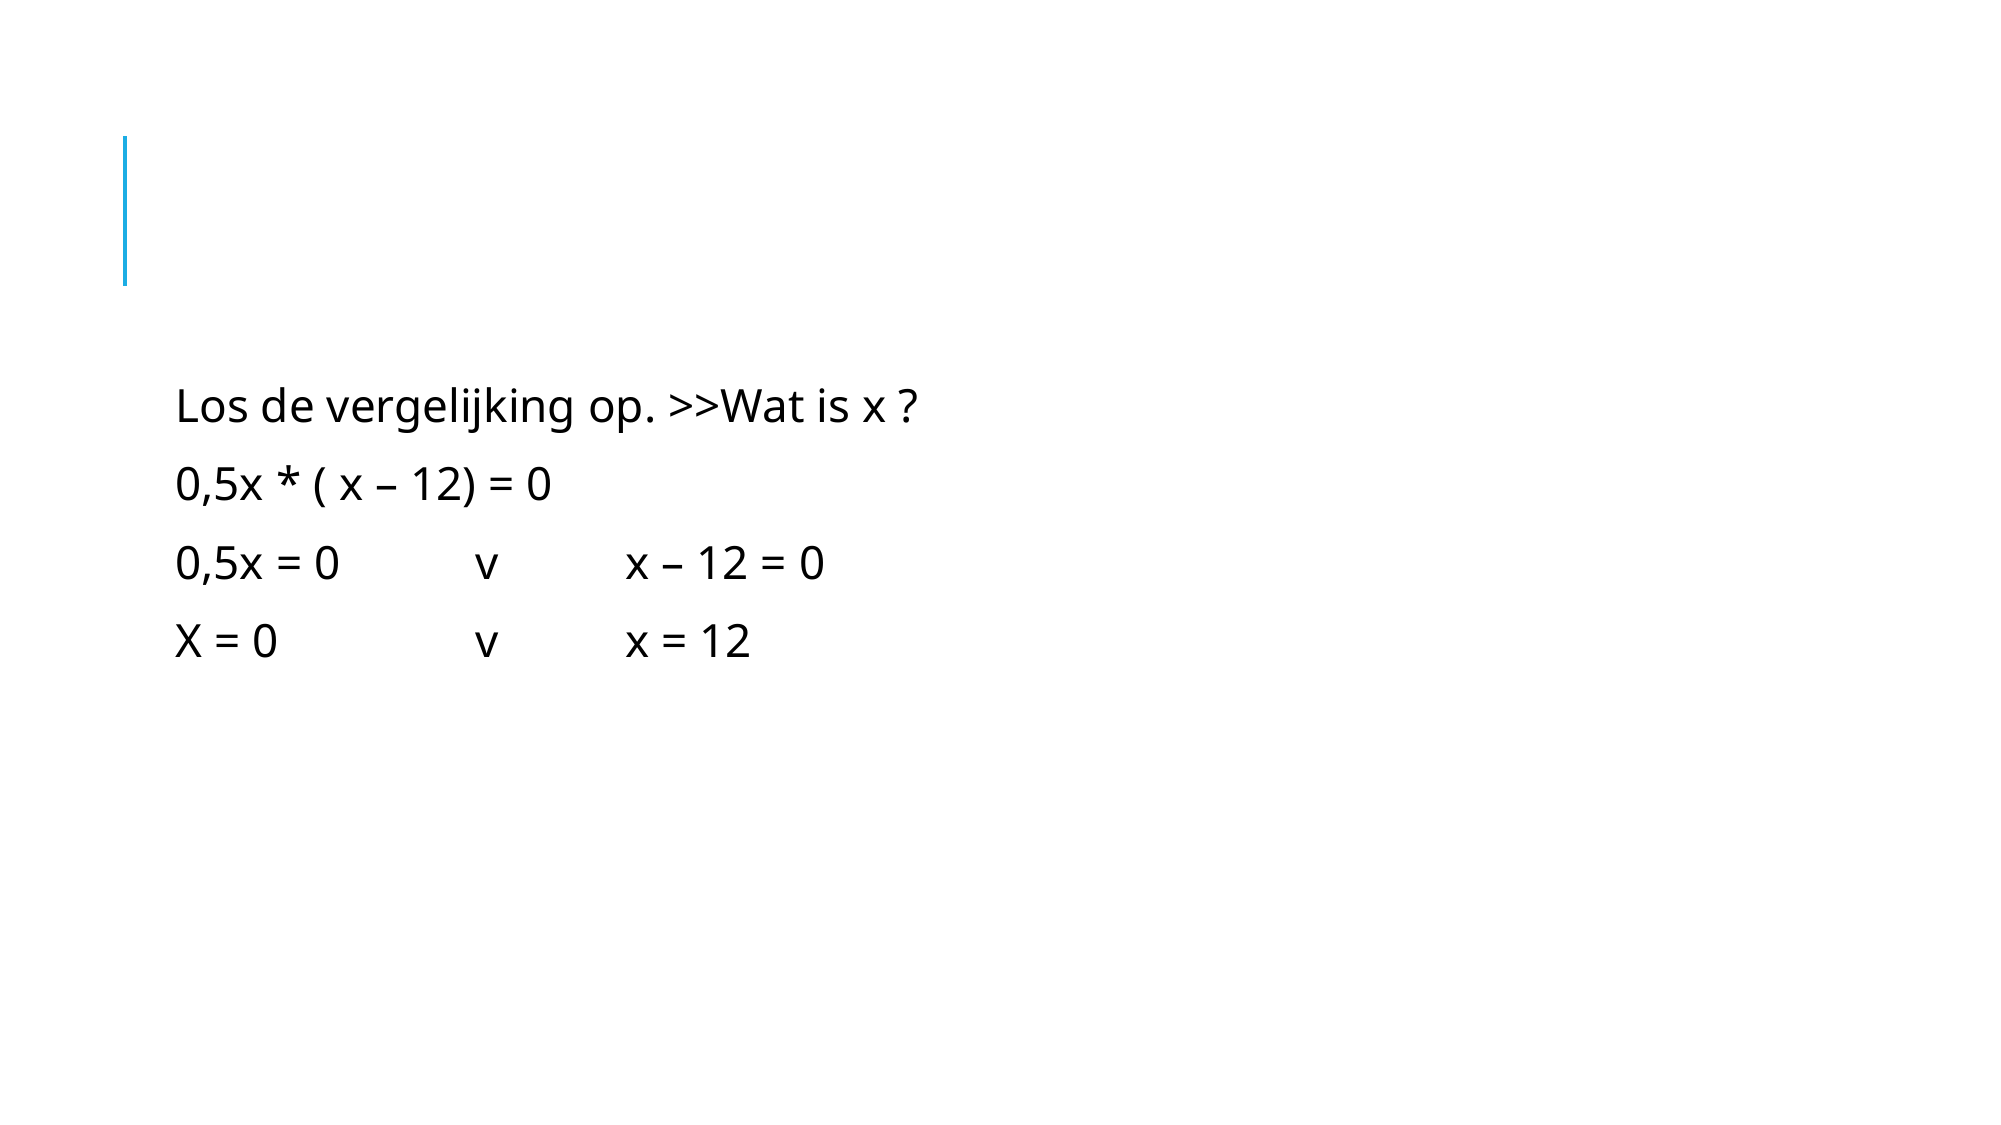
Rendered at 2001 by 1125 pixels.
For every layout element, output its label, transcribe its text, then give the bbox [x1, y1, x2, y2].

list Los de vergelijking op. >>Wat is x ? 0,5x * ( x – 12) = 0 0,5x = 0 v x – 12 = 0 X = 0 v x = 12 [168, 375, 1763, 1035]
